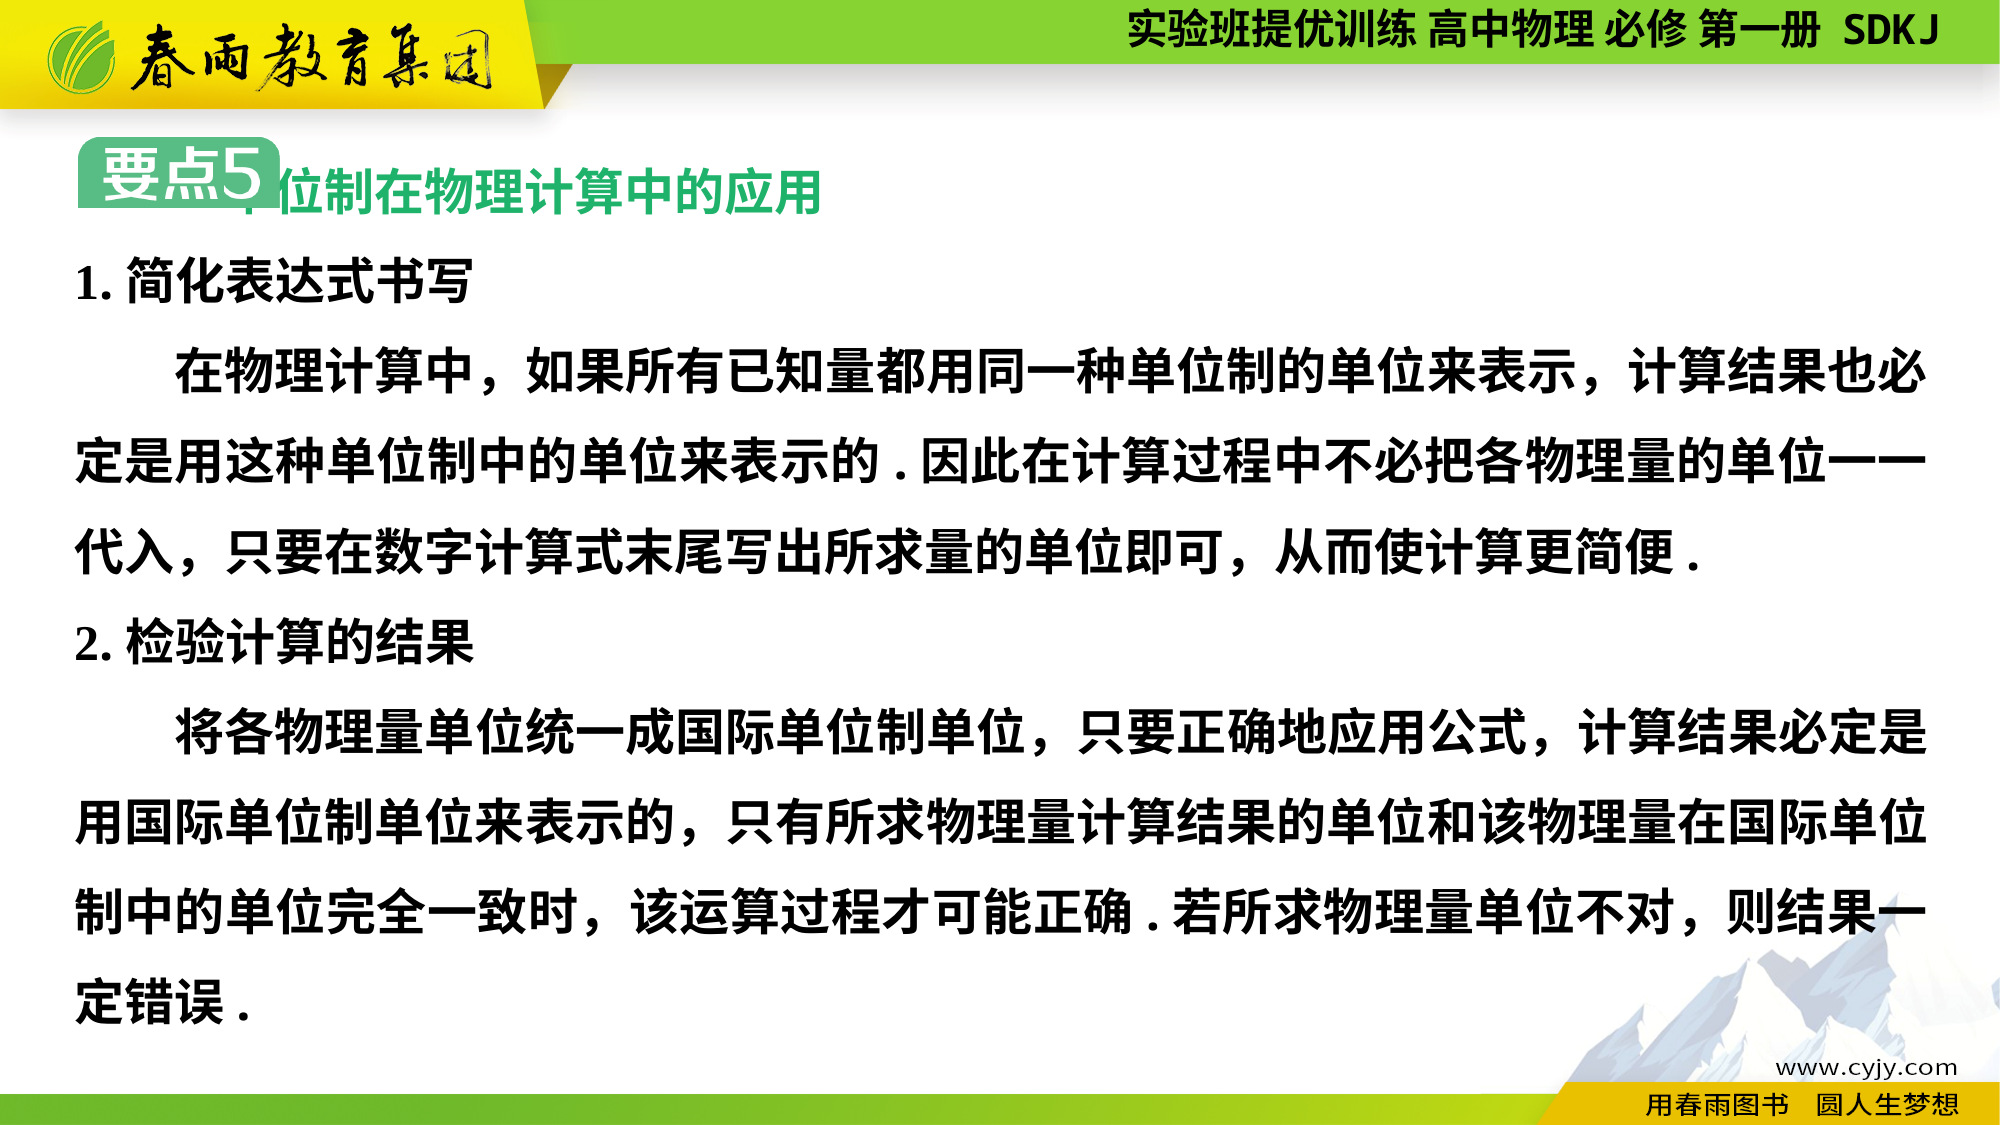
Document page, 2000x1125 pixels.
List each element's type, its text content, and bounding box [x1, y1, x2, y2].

list 单位制在物理计算中的应用 1.简化表达式书写 在物理计算中，如果所有已知量都用同一种单位制的单位来表示，计算结果也必定是用这种单位制中的单位来表示的.因此在计算过程中不必把各物理量的单位一一代入，只要在数字计算式末尾写出所求量的单位即可，从而使计算更简便. 2.检验计算的结果 将各物理量单位统一成国际单位制单位，只要正确地应用公式，计算结果必定是用国际单位制单位来表示的，只有所求物理量计算结果的单位和该物理量在国际单位制中的单位完全一致时，该运算过程才可能正确.若所求物理量单位不对，则结果一定错误. [59, 122, 1944, 1047]
picture [0, 0, 2000, 1125]
